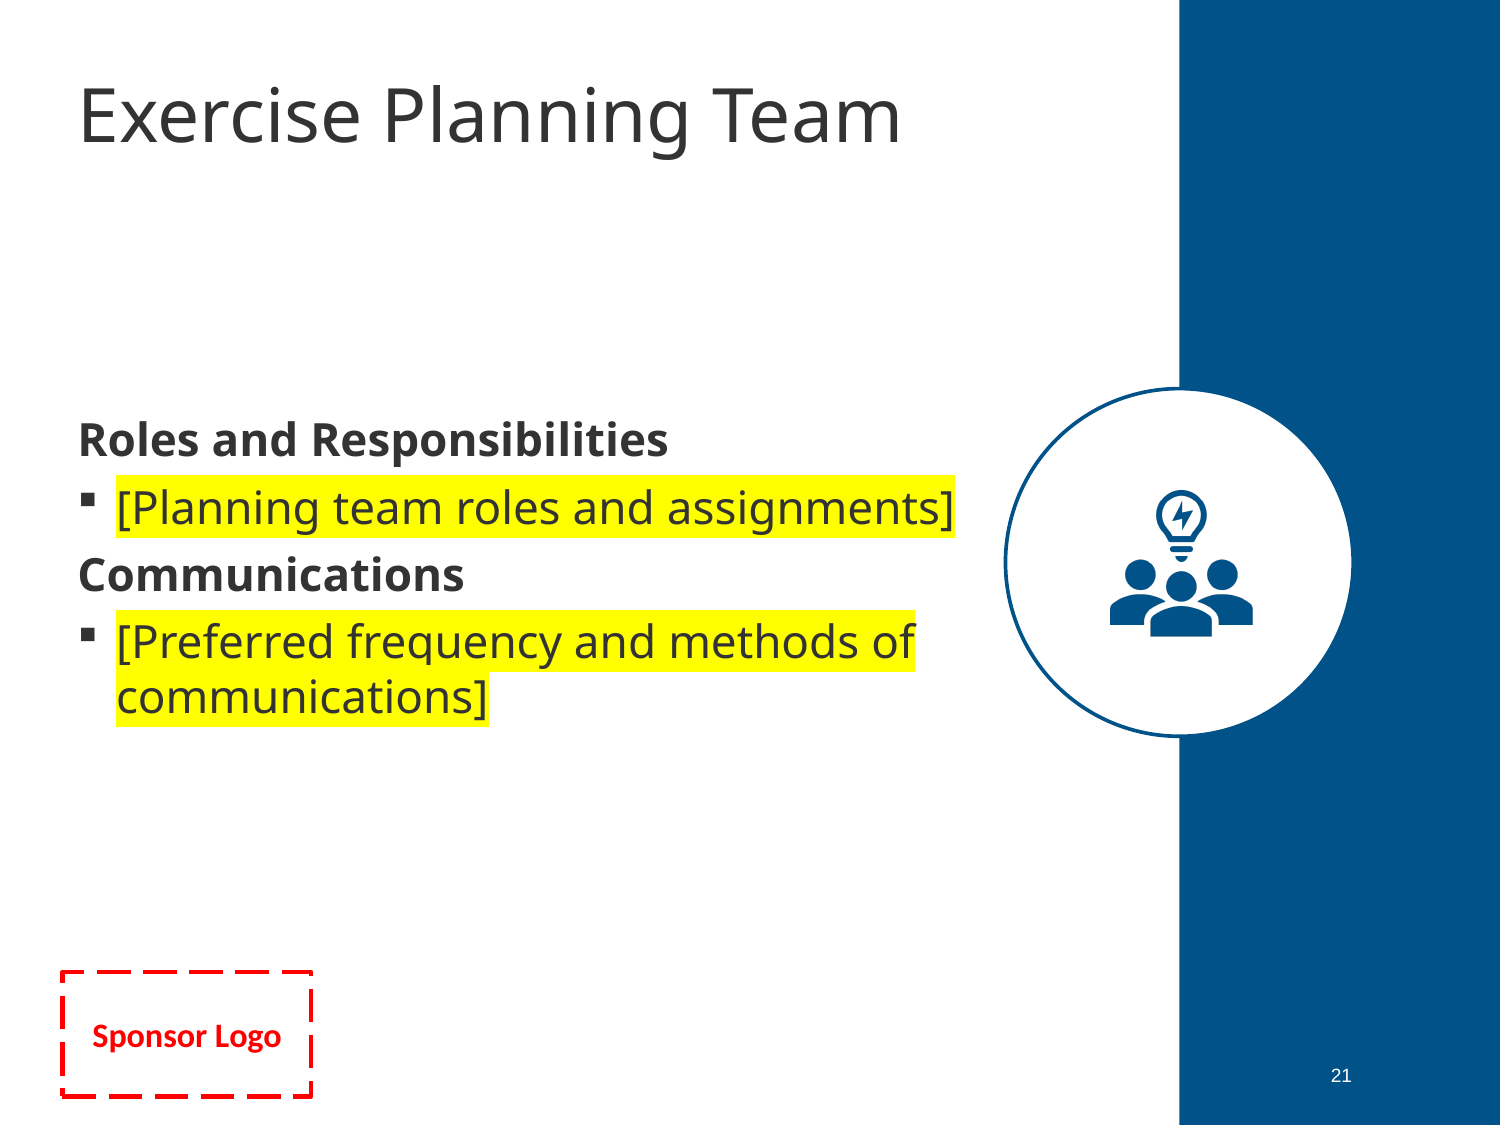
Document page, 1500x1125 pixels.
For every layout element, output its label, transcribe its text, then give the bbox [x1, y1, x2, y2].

slide_number 21 [1242, 1052, 1368, 1098]
title Exercise Planning Team [62, 31, 982, 187]
text_box [1177, 0, 1500, 1125]
list Roles and Responsibilities [Planning team roles and assignments] Communications [Preferred frequency and methods of communications] [62, 187, 1101, 947]
text_box [1003, 386, 1356, 739]
picture [1086, 469, 1275, 658]
